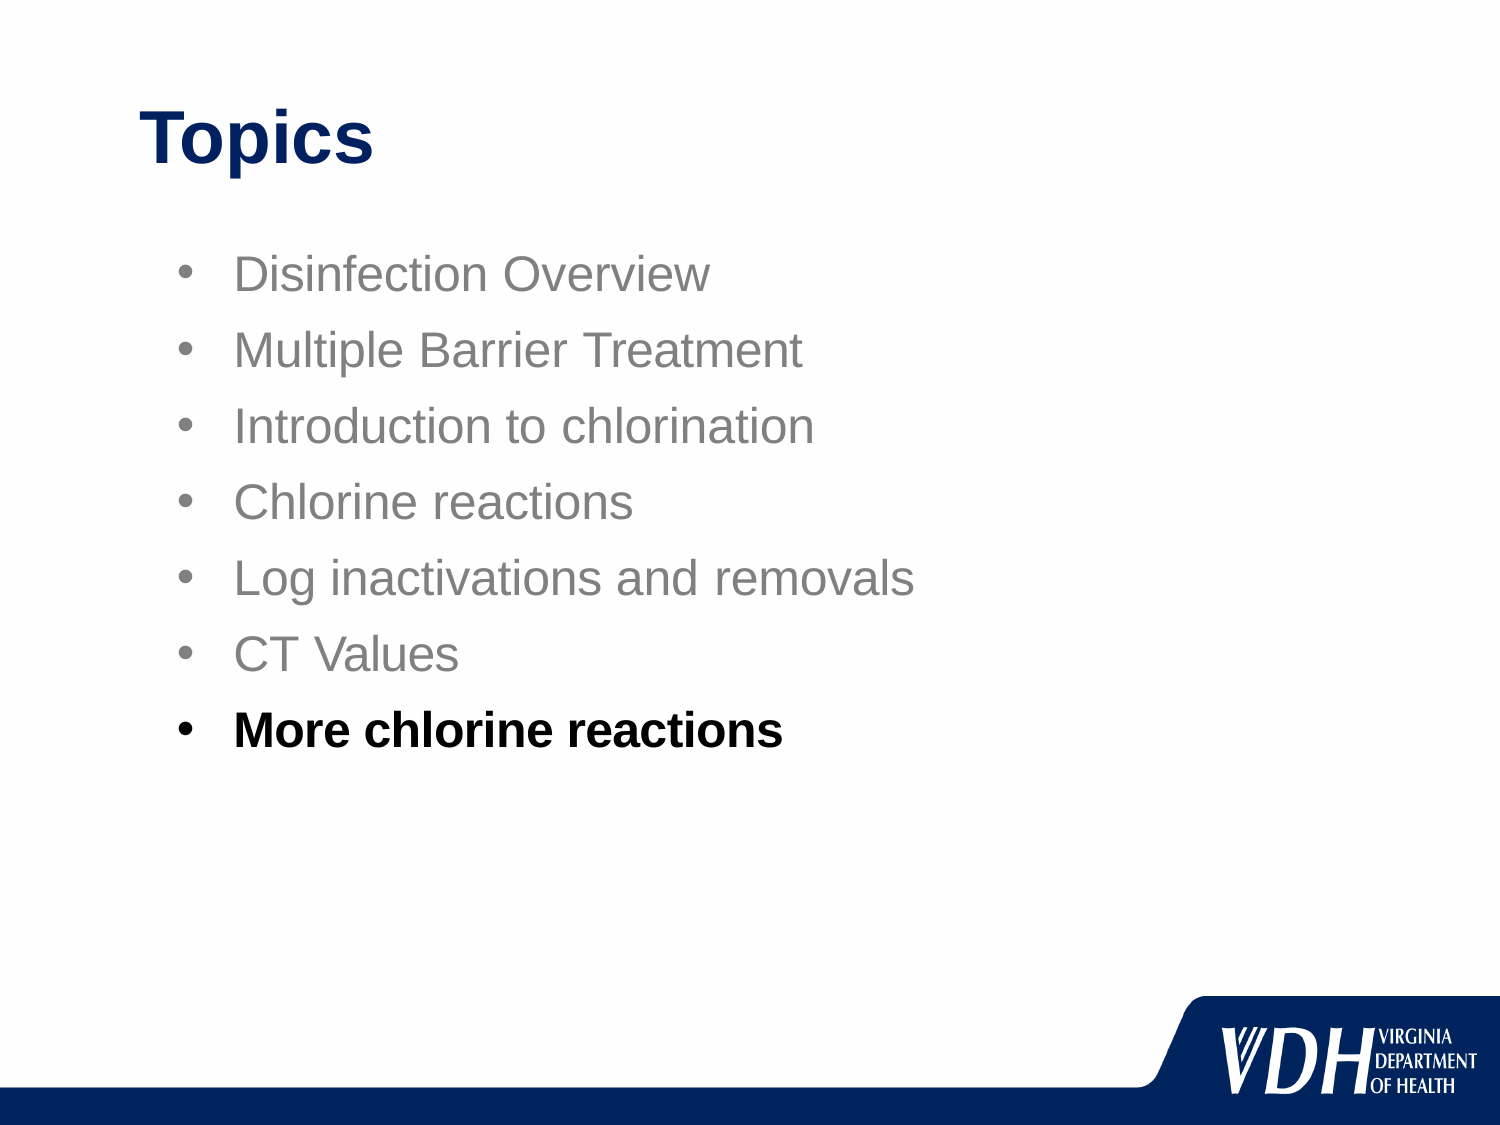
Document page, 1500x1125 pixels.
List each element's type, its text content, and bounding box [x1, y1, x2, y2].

title Topics [137, 37, 947, 228]
text_box Disinfection Overview Multiple Barrier Treatment Introduction to chlorination Chlorine reactions Log inactivations and removals CT Values More chlorine reactions [174, 223, 1163, 758]
picture [0, 0, 1500, 1125]
